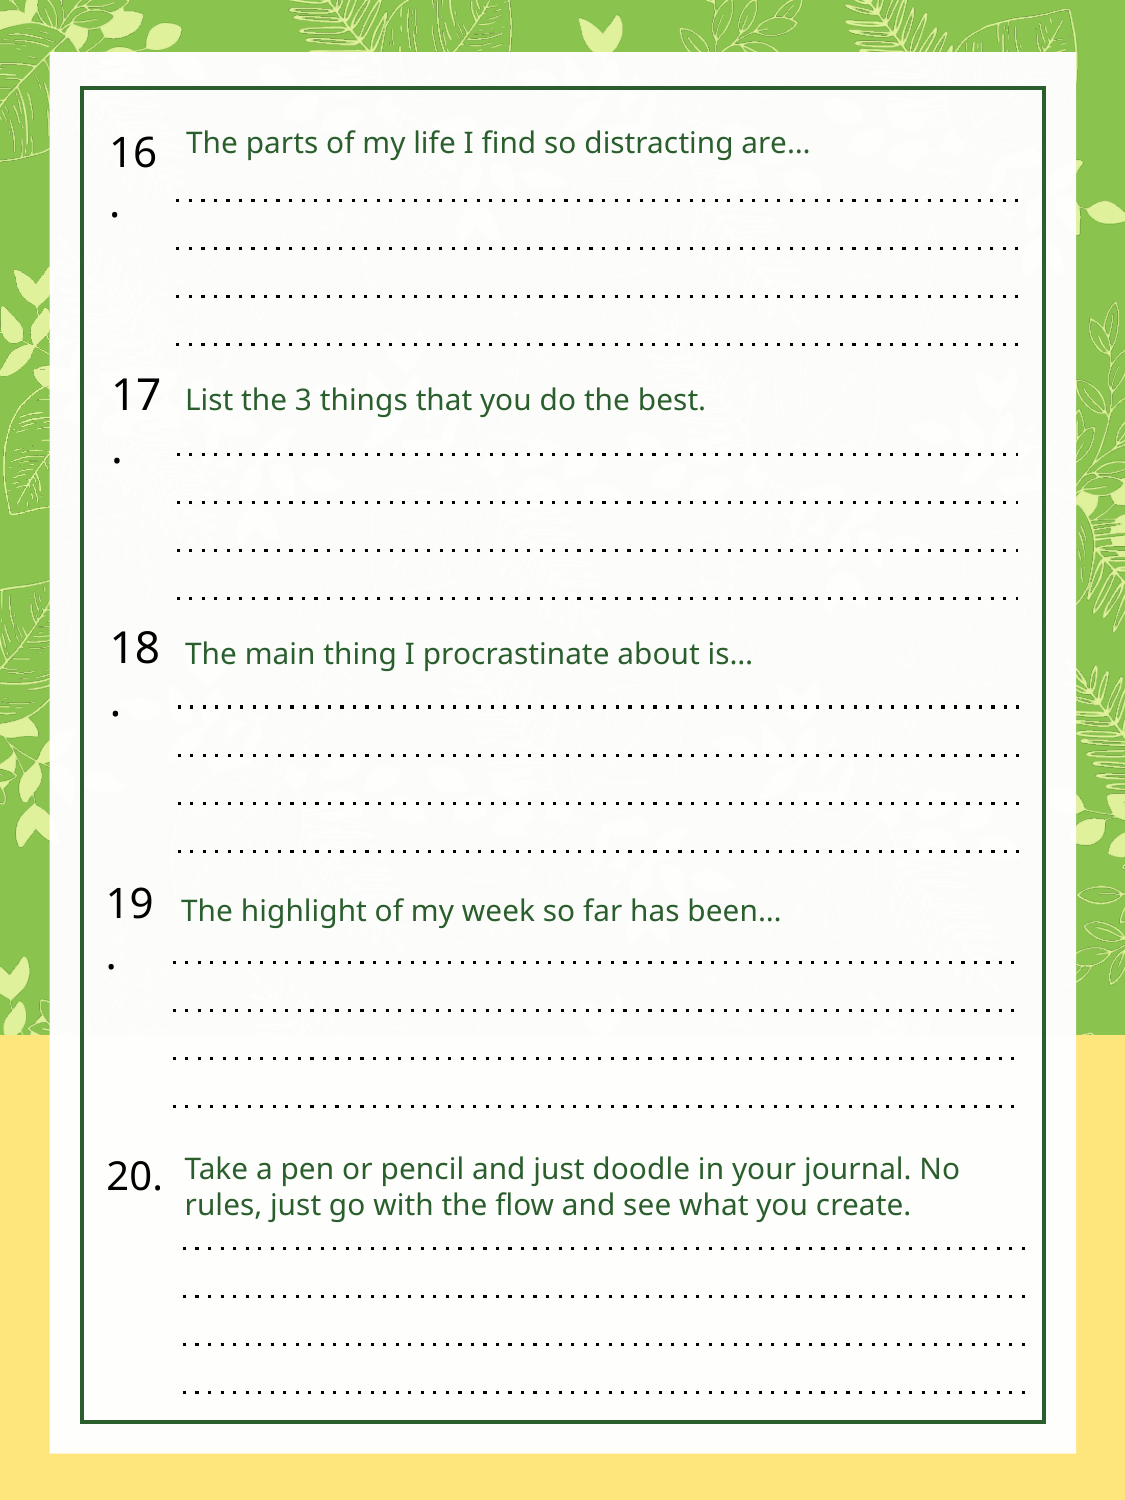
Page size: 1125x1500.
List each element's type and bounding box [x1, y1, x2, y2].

text_box [176, 200, 1019, 345]
text_box [176, 454, 1019, 599]
text_box [0, 0, 1125, 1126]
text_box [0, 1132, 1125, 1500]
text_box [182, 1247, 1025, 1393]
text_box [177, 706, 1020, 852]
text_box [172, 961, 1015, 1107]
text_box [49, 51, 1077, 1454]
